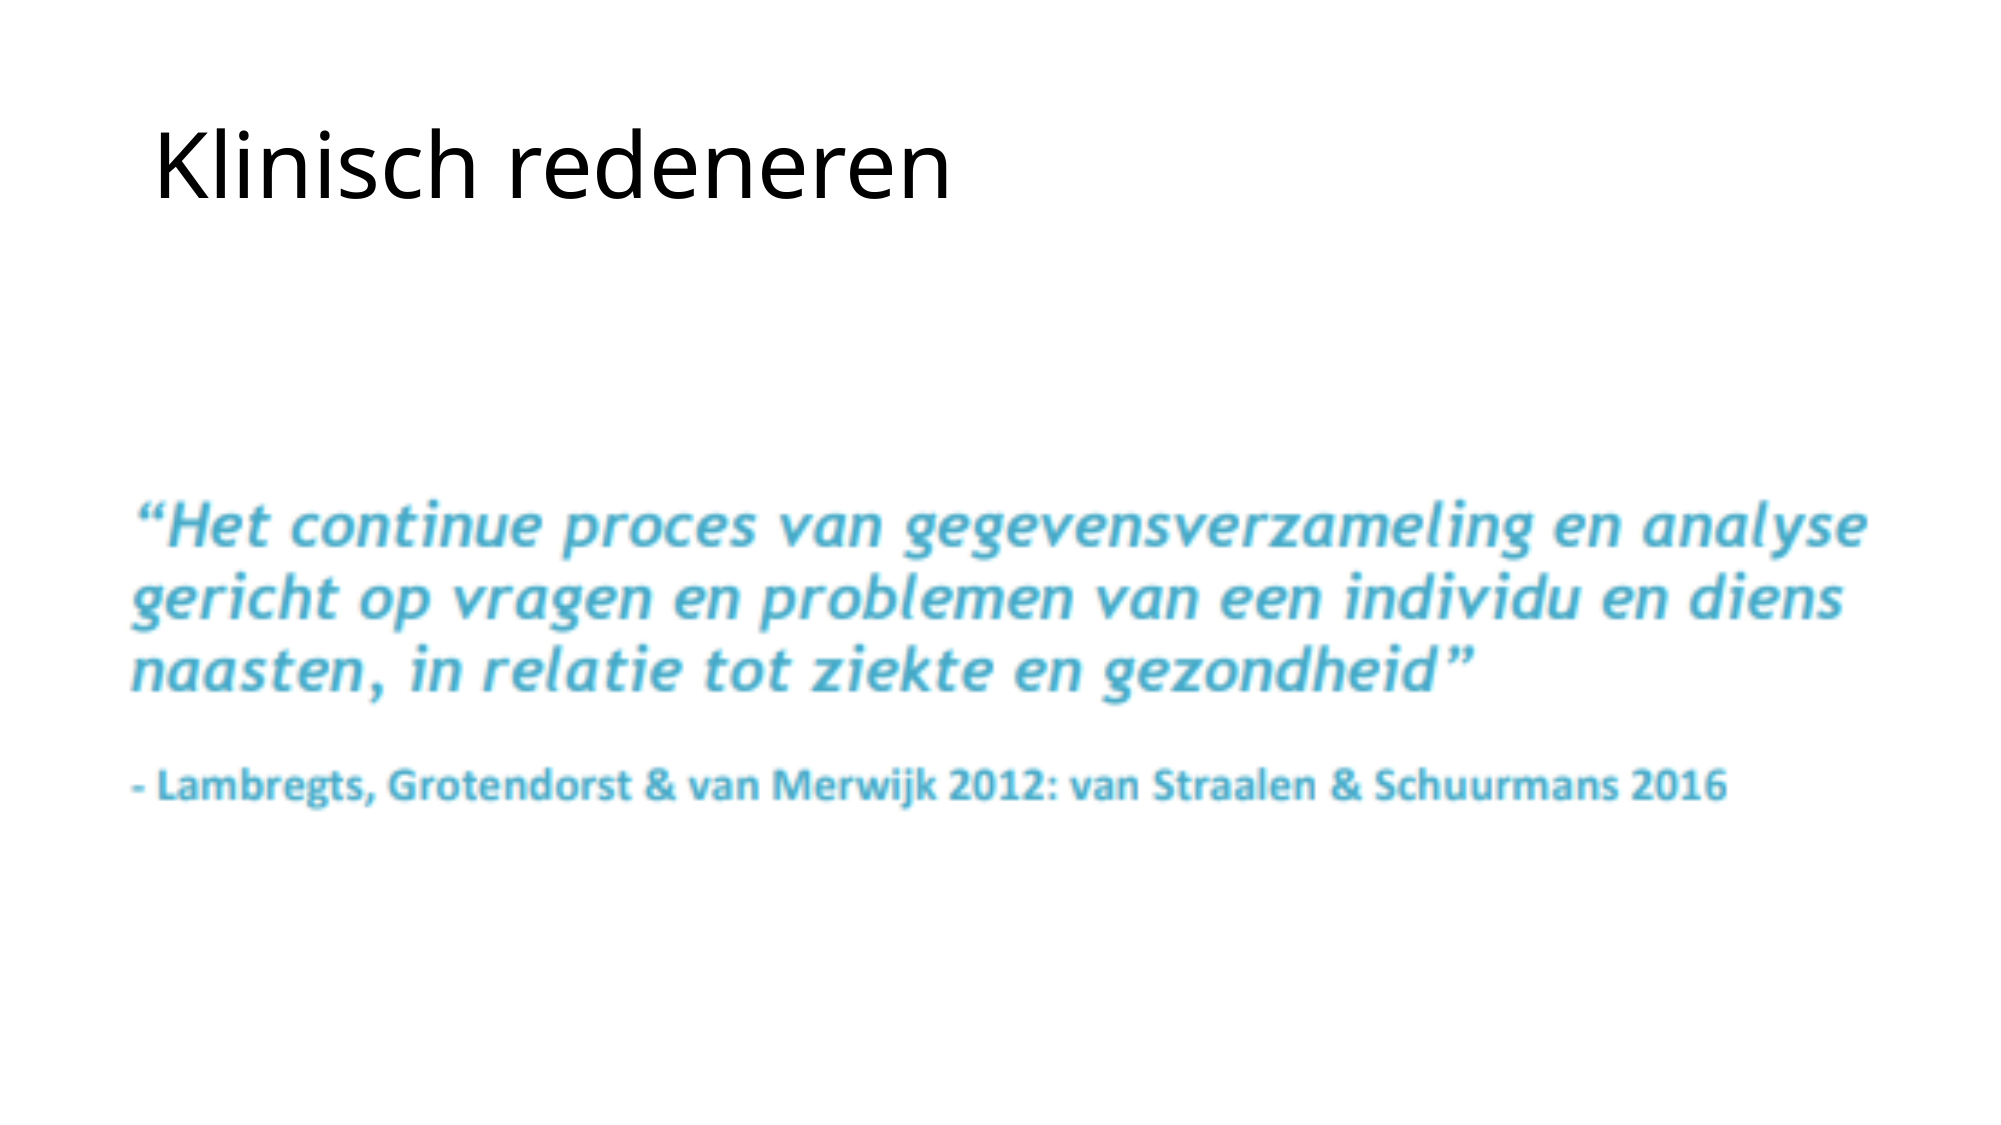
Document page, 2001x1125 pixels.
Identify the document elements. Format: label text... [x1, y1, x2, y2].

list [63, 418, 1937, 859]
title Klinisch redeneren [137, 59, 1863, 278]
